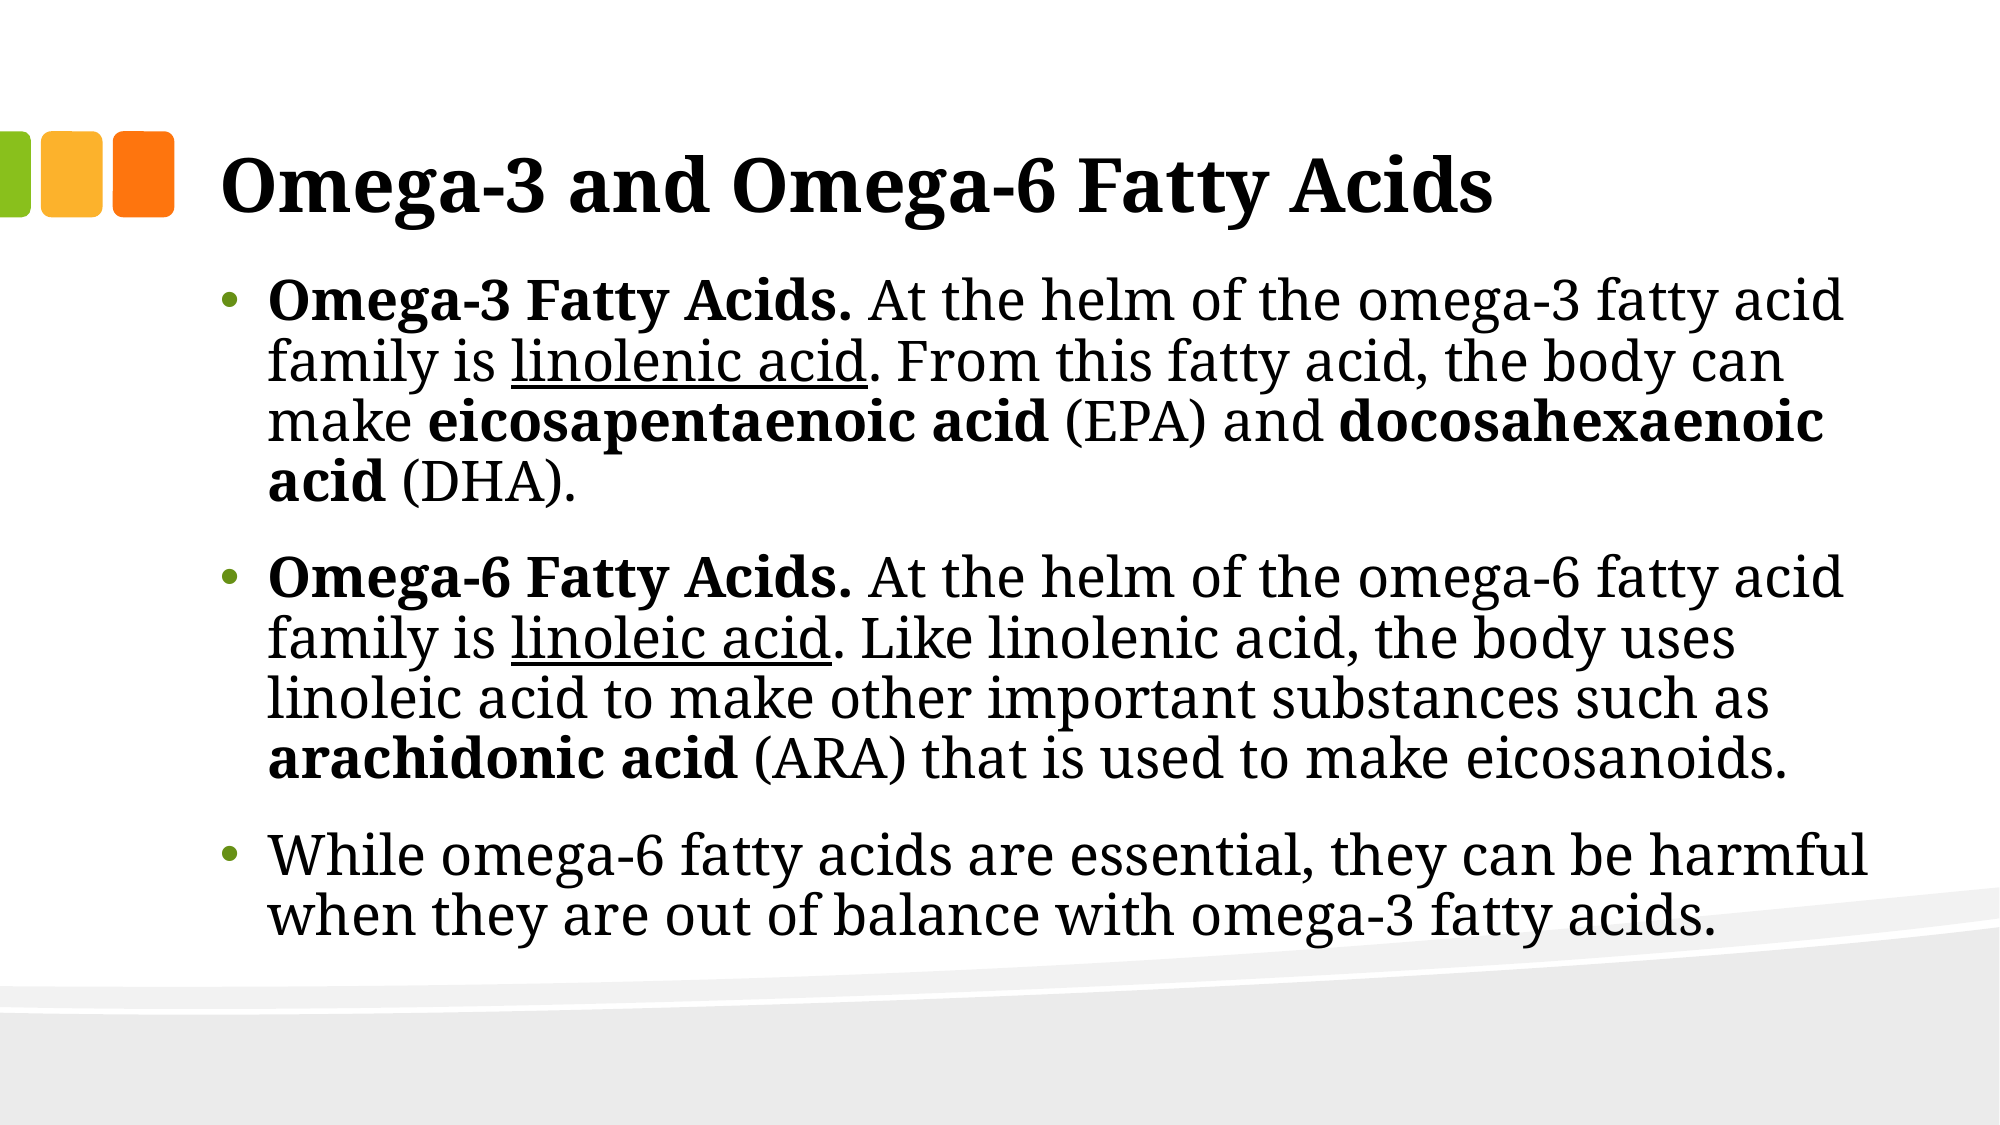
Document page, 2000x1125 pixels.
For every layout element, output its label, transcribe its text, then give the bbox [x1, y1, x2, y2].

list Omega-3 Fatty Acids. At the helm of the omega-3 fatty acid family is linolenic acid. From this fatty acid, the body can make eicosapentaenoic acid (EPA) and docosahexaenoic acid (DHA). Omega-6 Fatty Acids. At the helm of the omega-6 fatty acid family is linoleic acid. Like linolenic acid, the body uses linoleic acid to make other important substances such as arachidonic acid (ARA) that is used to make eicosanoids. While omega-6 fatty acids are essential, they can be harmful when they are out of balance with omega-3 fatty acids. [199, 262, 1913, 1013]
title Omega-3 and Omega-6 Fatty Acids [199, 24, 1800, 238]
